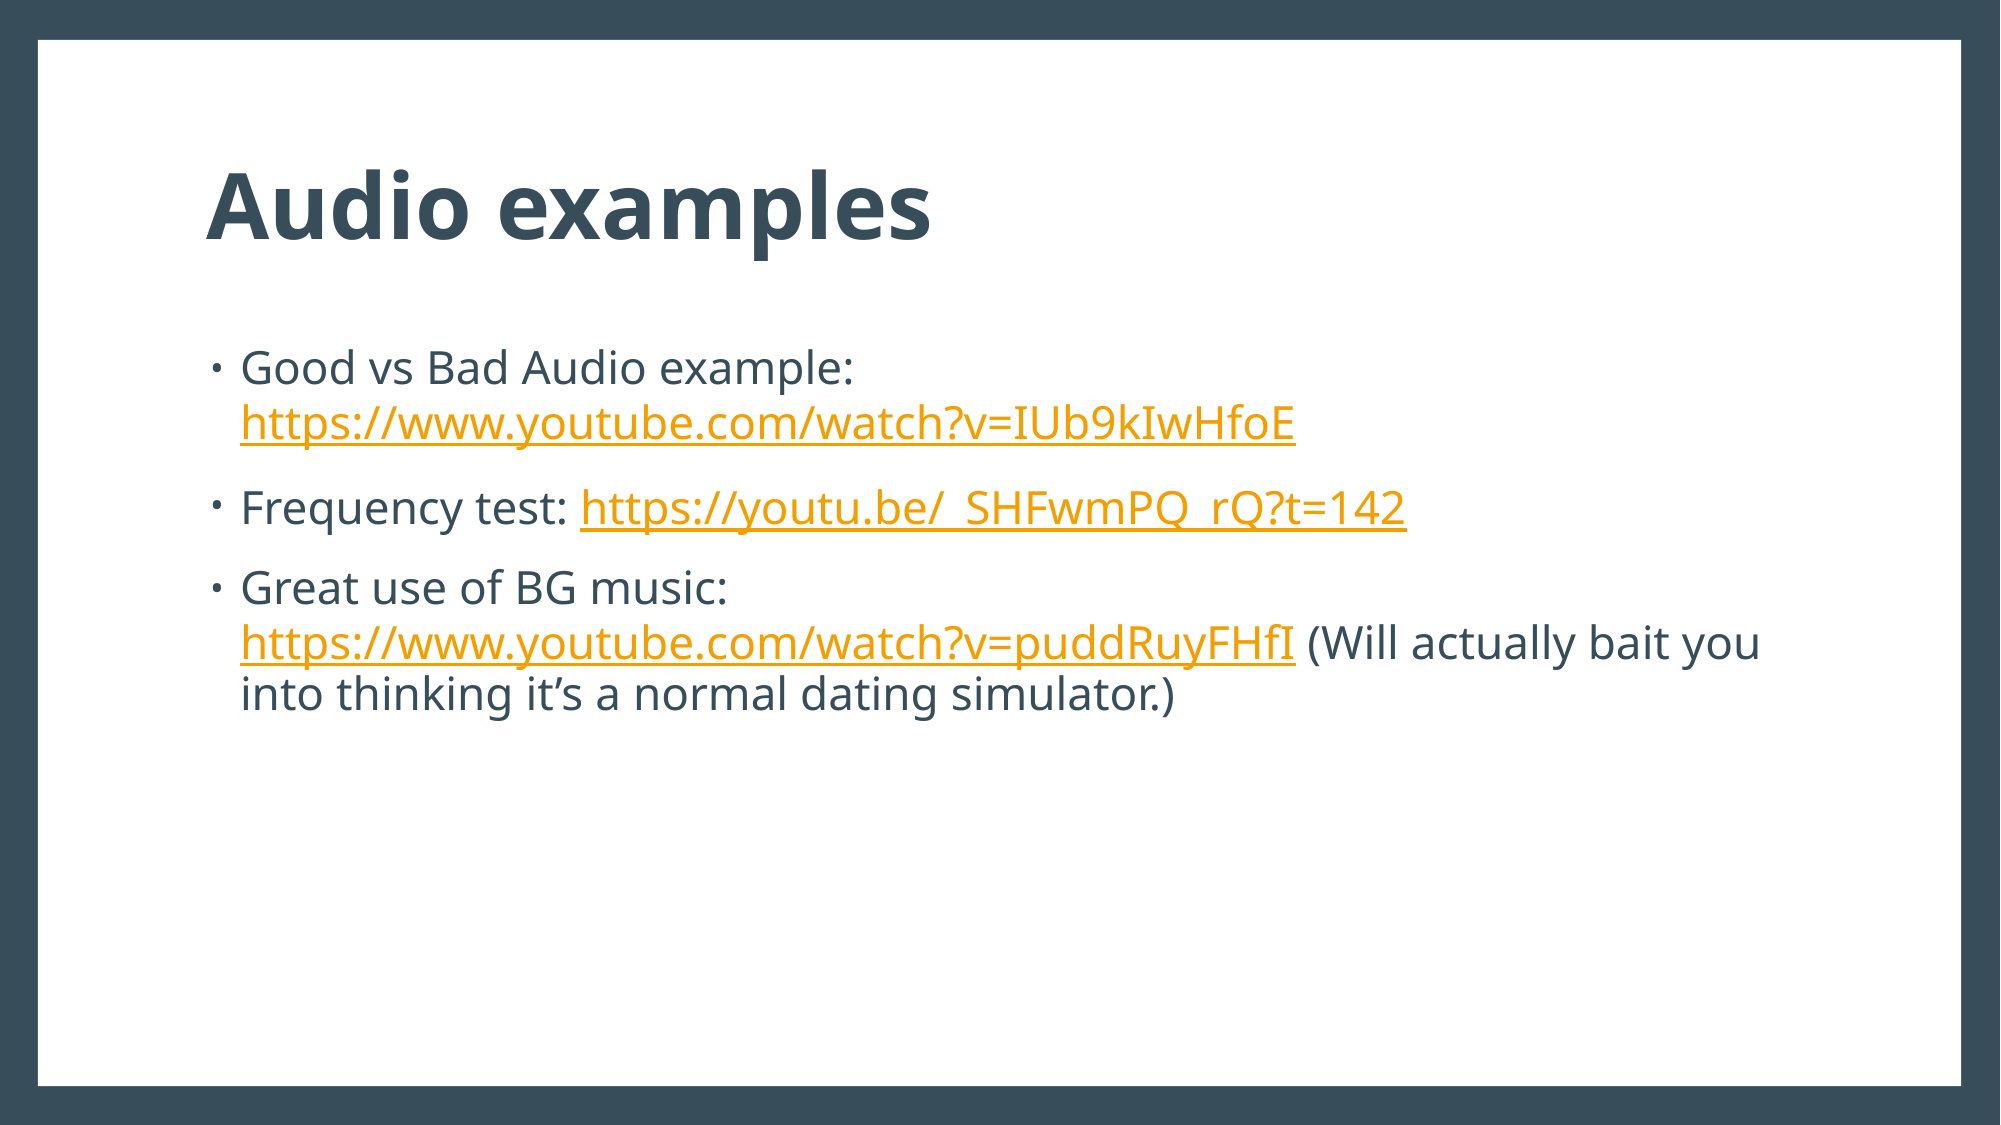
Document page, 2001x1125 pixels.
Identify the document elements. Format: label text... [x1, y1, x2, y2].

list Good vs Bad Audio example: https://www.youtube.com/watch?v=IUb9kIwHfoE Frequency test: https://youtu.be/_SHFwmPQ_rQ?t=142 Great use of BG music: https://www.youtube.com/watch?v=puddRuyFHfI (Will actually bait you into thinking it’s a normal dating simulator.) [187, 337, 1808, 1000]
title Audio examples [191, 98, 1812, 322]
